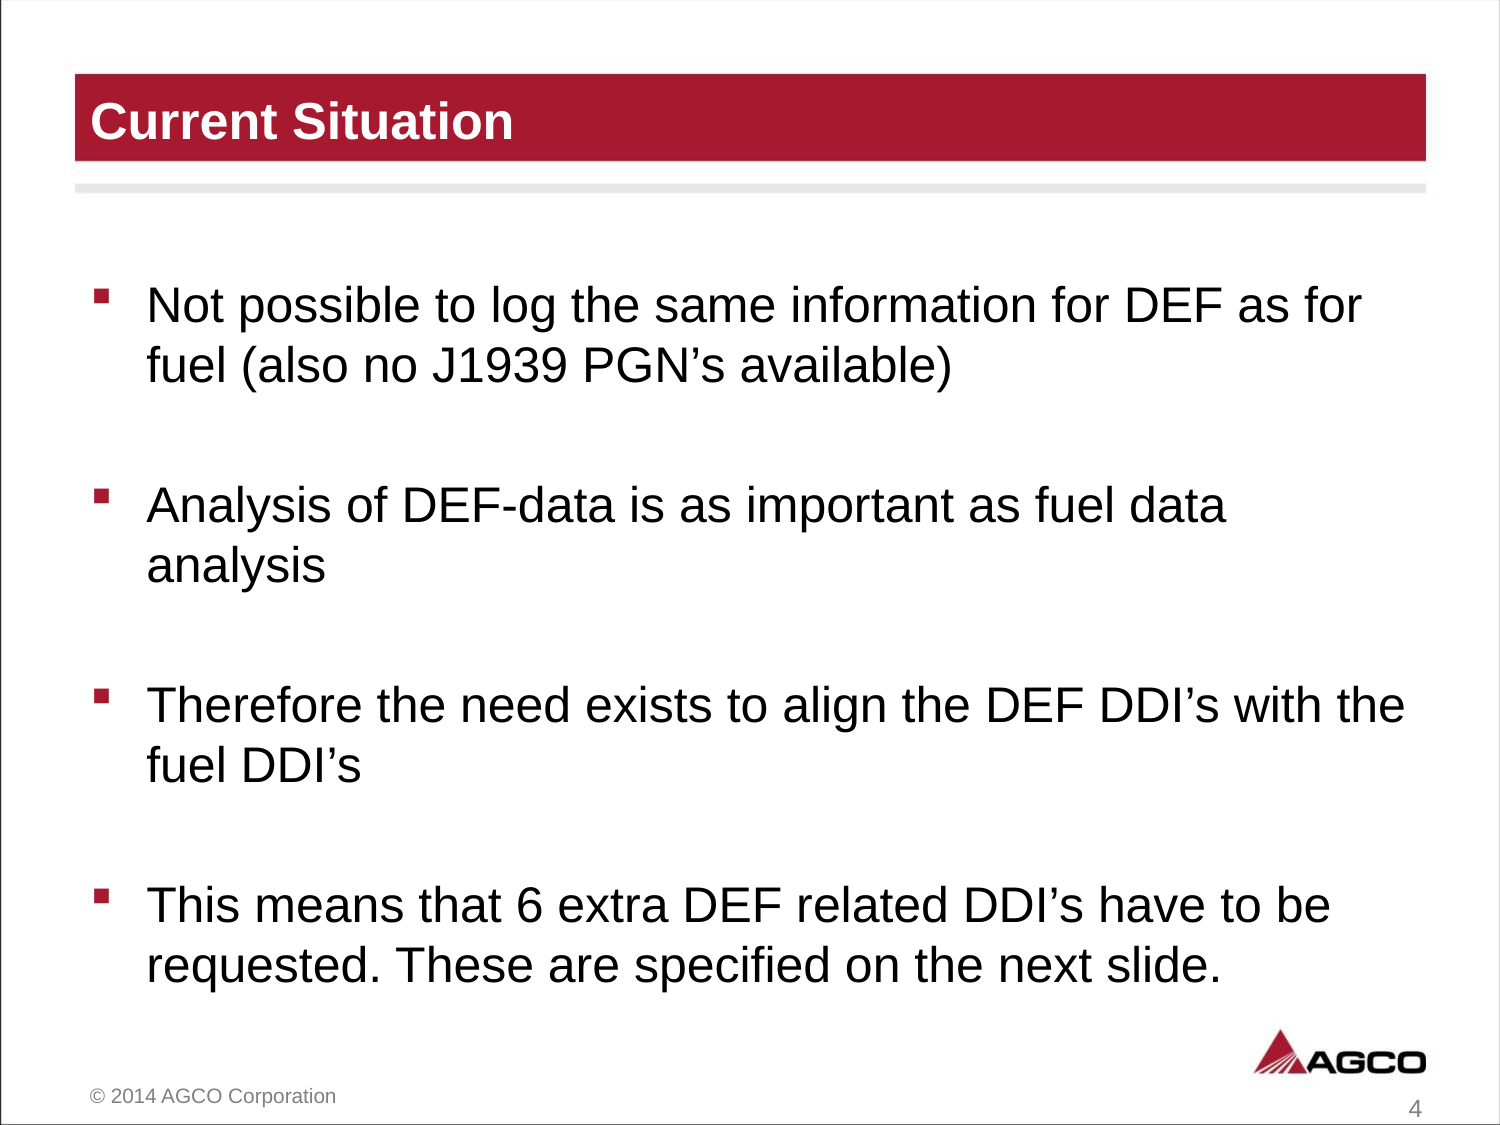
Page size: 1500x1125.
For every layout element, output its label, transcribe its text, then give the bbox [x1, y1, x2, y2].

list Not possible to log the same information for DEF as for fuel (also no J1939 PGN’s available) Analysis of DEF-data is as important as fuel data analysis Therefore the need exists to align the DEF DDI’s with the fuel DDI’s This means that 6 extra DEF related DDI’s have to be requested. These are specified on the next slide. [75, 212, 1425, 1025]
picture [0, 0, 1500, 1125]
slide_number 3 [1087, 1077, 1438, 1125]
title Current Situation [75, 75, 1425, 163]
